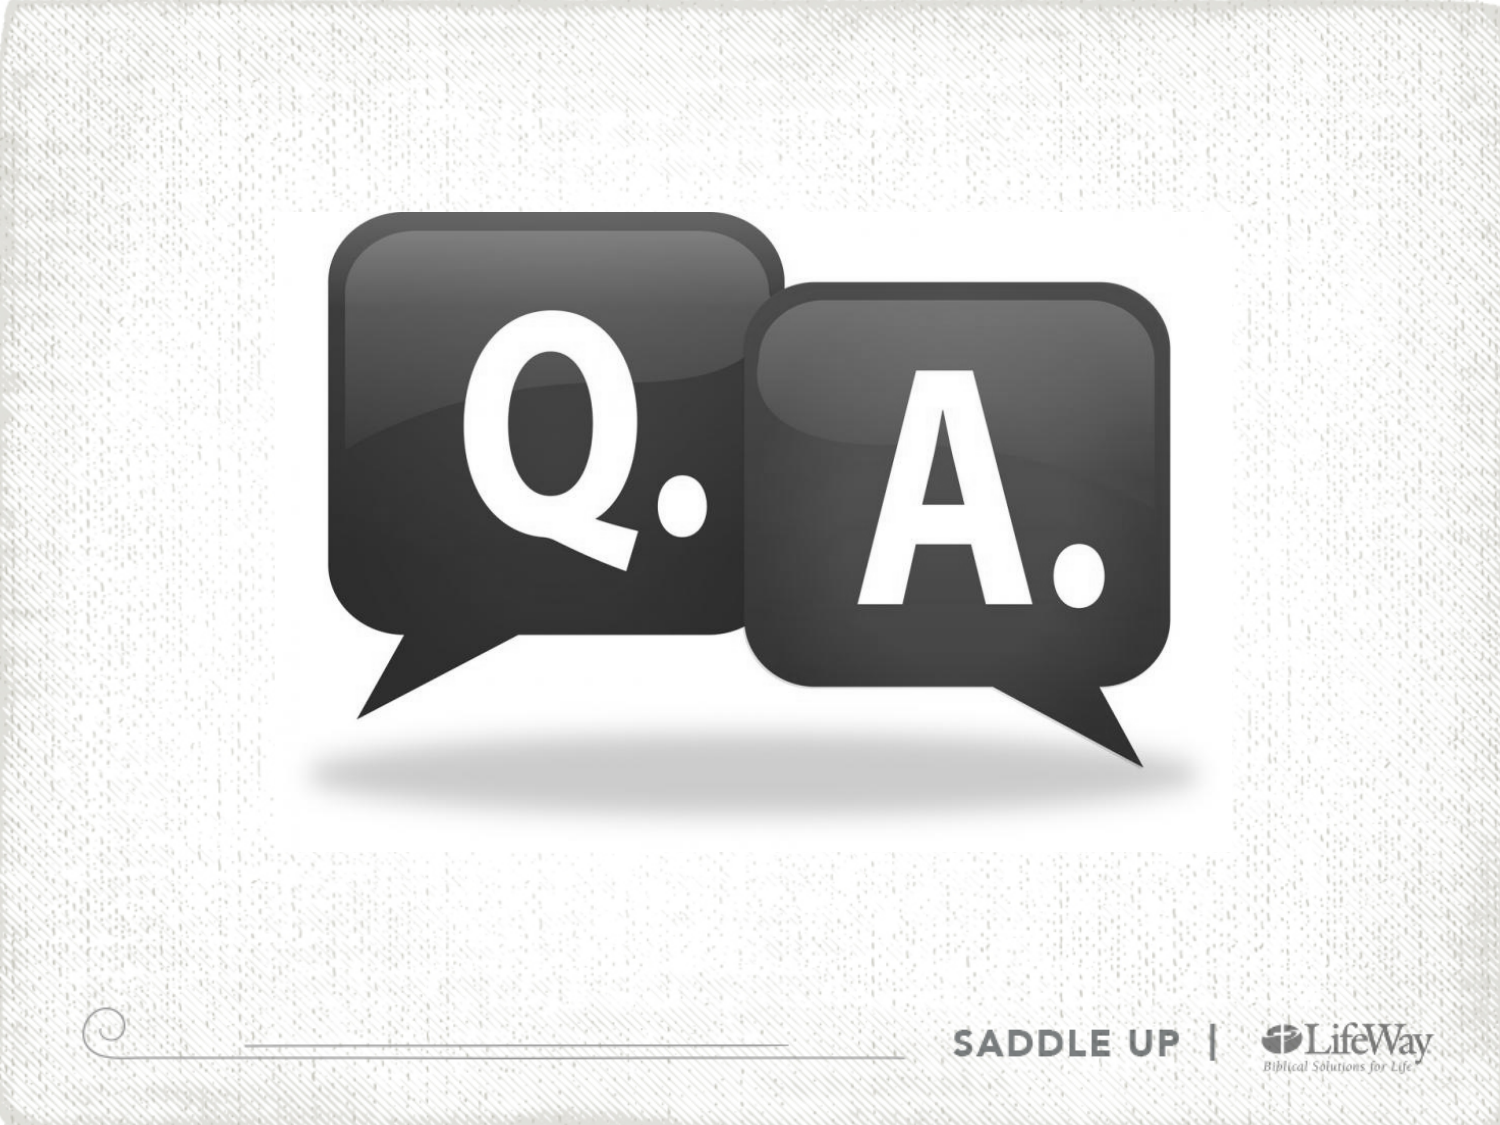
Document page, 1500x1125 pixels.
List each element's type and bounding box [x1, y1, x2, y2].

picture [274, 212, 1232, 852]
list [0, 0, 1500, 1125]
